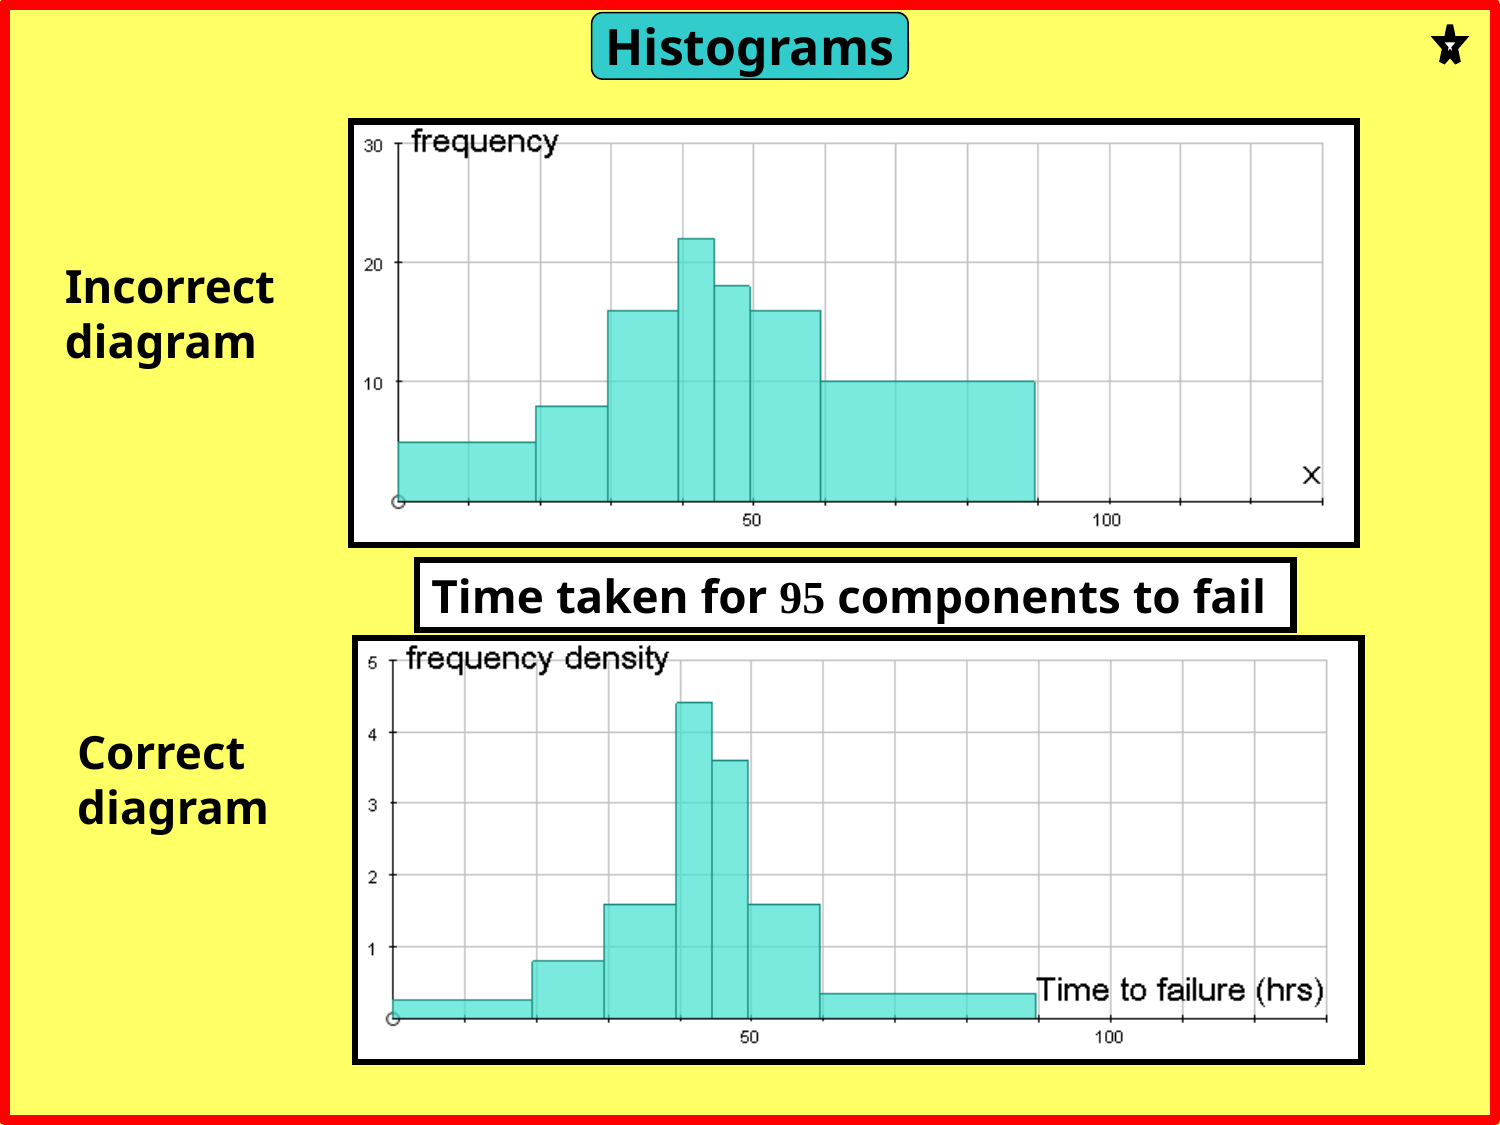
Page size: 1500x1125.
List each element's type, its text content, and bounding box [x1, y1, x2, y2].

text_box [570, 8, 930, 84]
text_box Correct diagram [62, 716, 311, 842]
table_cell 179.5 [1443, 55, 1457, 63]
text_box Incorrect diagram [49, 249, 298, 375]
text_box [358, 559, 1359, 1059]
text_box [1437, 24, 1463, 63]
picture [353, 124, 1355, 543]
